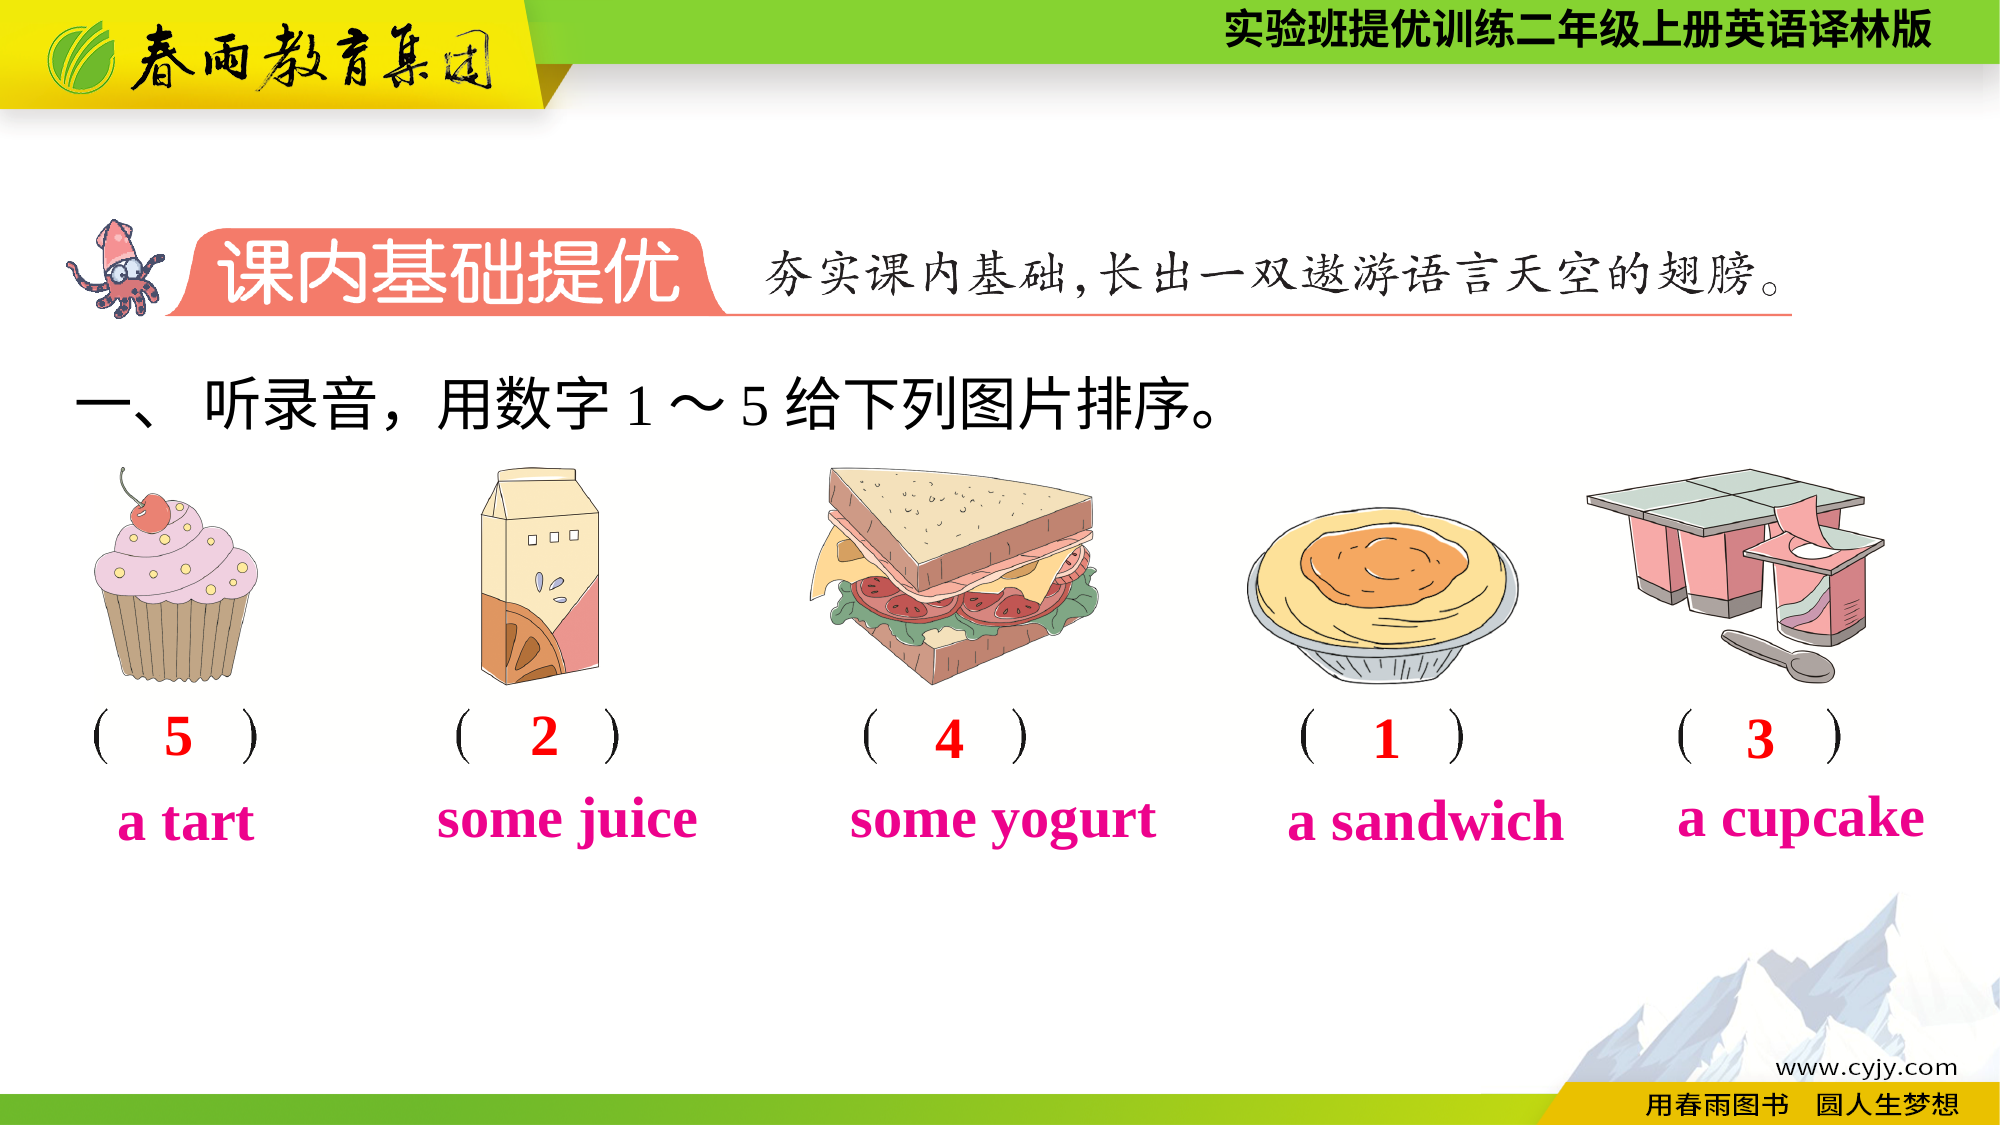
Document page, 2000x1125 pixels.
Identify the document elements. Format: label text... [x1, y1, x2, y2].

text_box some juice [422, 775, 713, 857]
text_box a tart [102, 775, 271, 860]
text_box a cupcake [1662, 770, 1941, 856]
picture [0, 0, 2000, 1125]
text_box a sandwich [1273, 775, 1581, 860]
text_box some yogurt [836, 775, 1173, 857]
list 一、 听录音，用数字1～5给下列图片排序。 [59, 324, 1944, 433]
